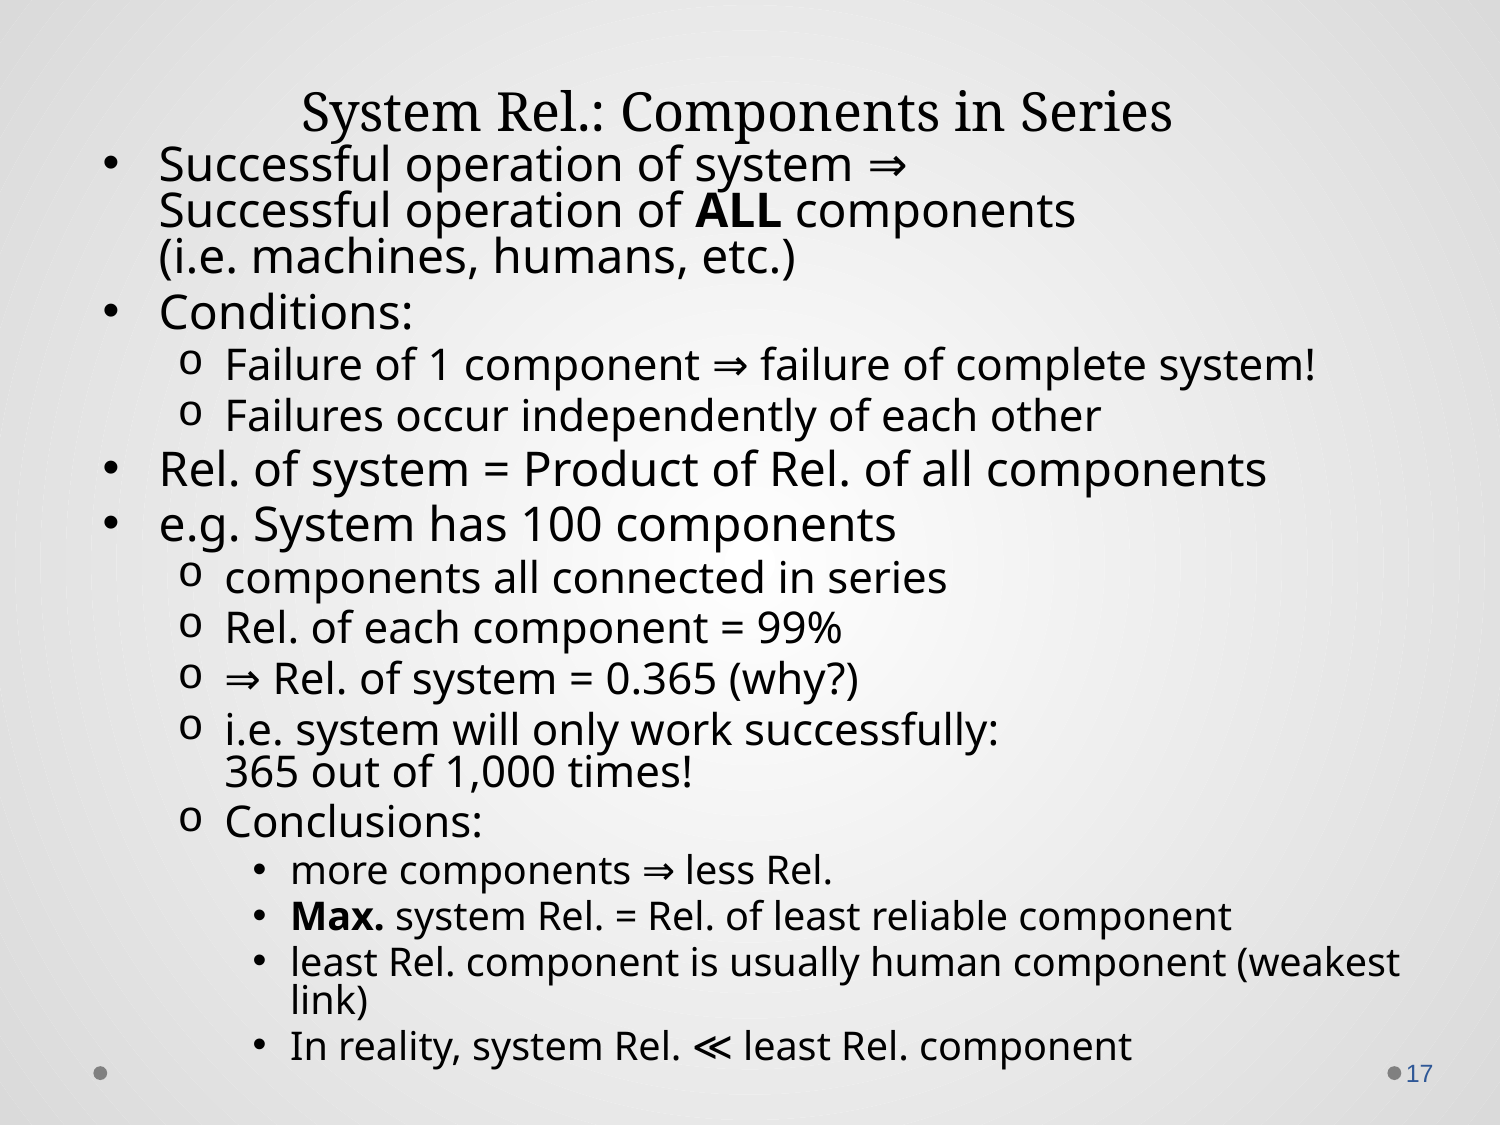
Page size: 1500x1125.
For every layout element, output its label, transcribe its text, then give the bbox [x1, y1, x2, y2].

list Successful operation of system ⇒ Successful operation of ALL components (i.e. machines, humans, etc.) Conditions: Failure of 1 component ⇒ failure of complete system! Failures occur independently of each other Rel. of system = Product of Rel. of all components e.g. System has 100 components components all connected in series Rel. of each component = 99% ⇒ Rel. of system = 0.365 (why?) i.e. system will only work successfully: 365 out of 1,000 times! Conclusions: more components ⇒ less Rel. Max. system Rel. = Rel. of least reliable component least Rel. component is usually human component (weakest link) In reality, system Rel. ≪ least Rel. component [87, 137, 1438, 1113]
slide_number 17 [1401, 1042, 1494, 1103]
title System Rel.: Components in Series [62, 50, 1413, 150]
